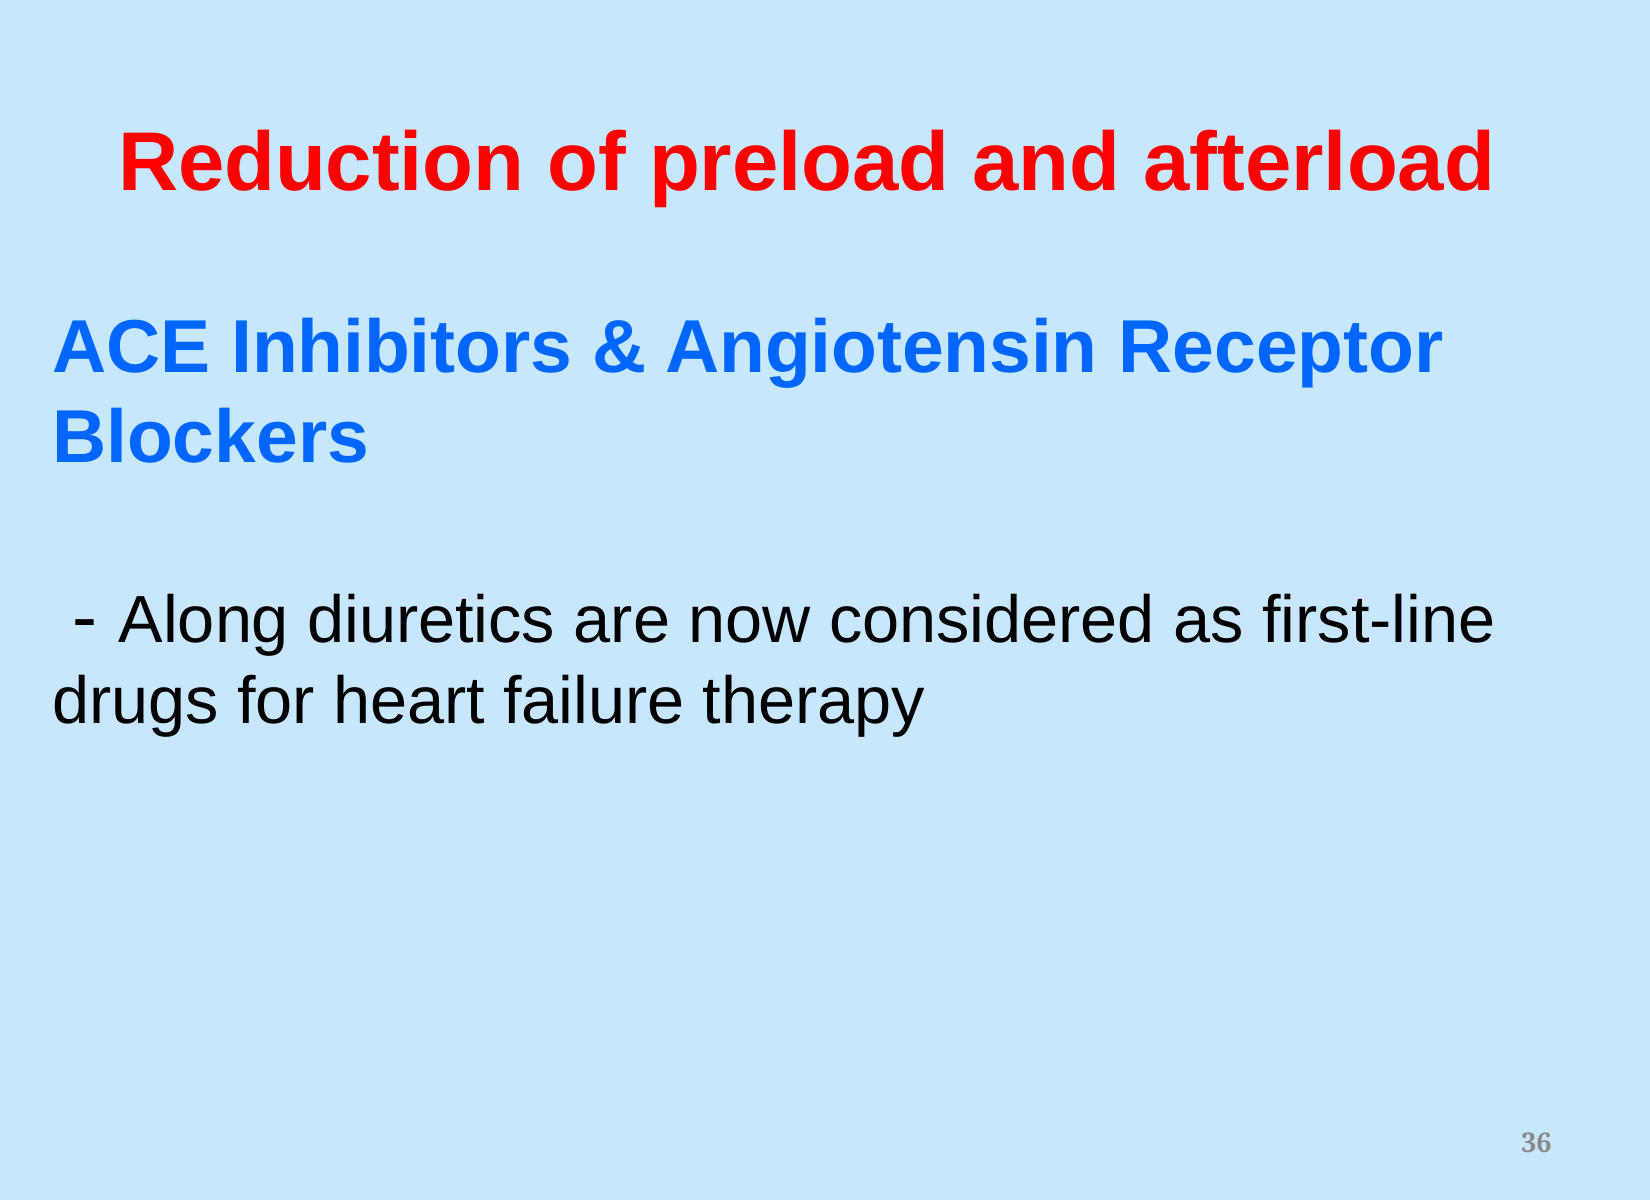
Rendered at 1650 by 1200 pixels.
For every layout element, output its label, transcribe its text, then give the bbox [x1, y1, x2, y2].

slide_number 36 [1182, 1112, 1568, 1176]
text_box Reduction of preload and afterload ACE Inhibitors & Angiotensin Receptor Blockers - Along diuretics are now considered as first-line drugs for heart failure therapy [37, 99, 1600, 905]
